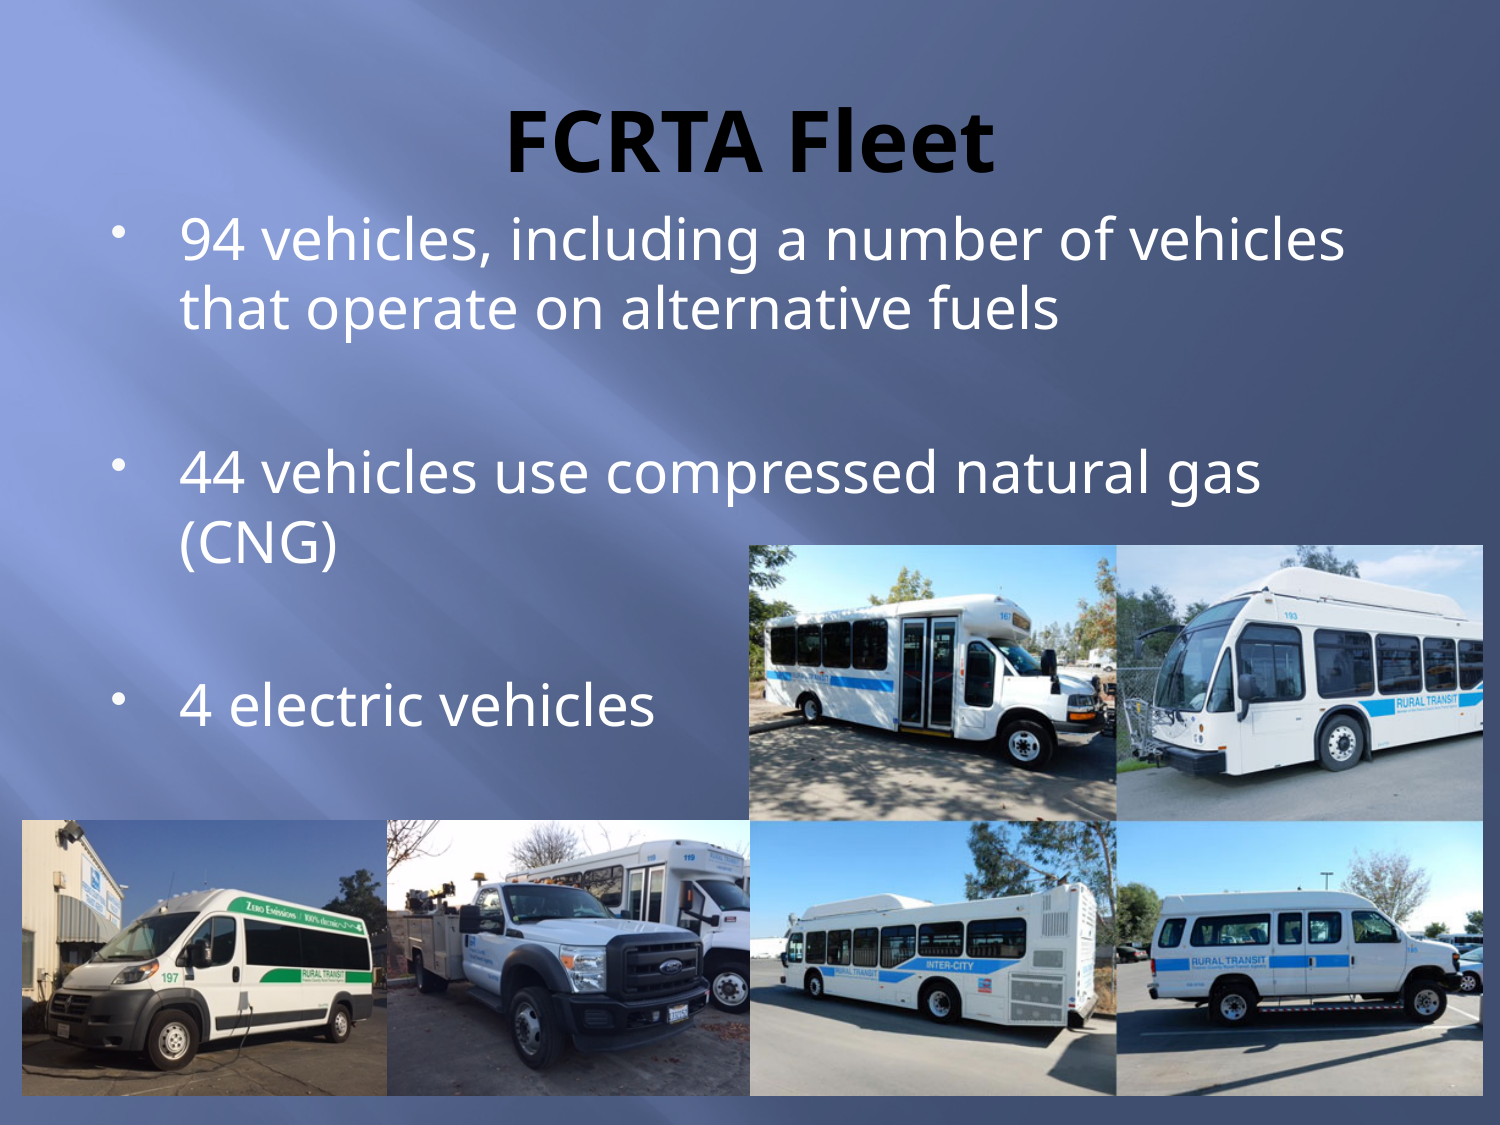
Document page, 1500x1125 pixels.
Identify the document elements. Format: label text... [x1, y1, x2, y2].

picture [22, 544, 1483, 1097]
list 94 vehicles, including a number of vehicles that operate on alternative fuels 44 vehicles use compressed natural gas (CNG) 4 electric vehicles [75, 112, 1425, 820]
title FCRTA Fleet [75, 45, 1425, 112]
